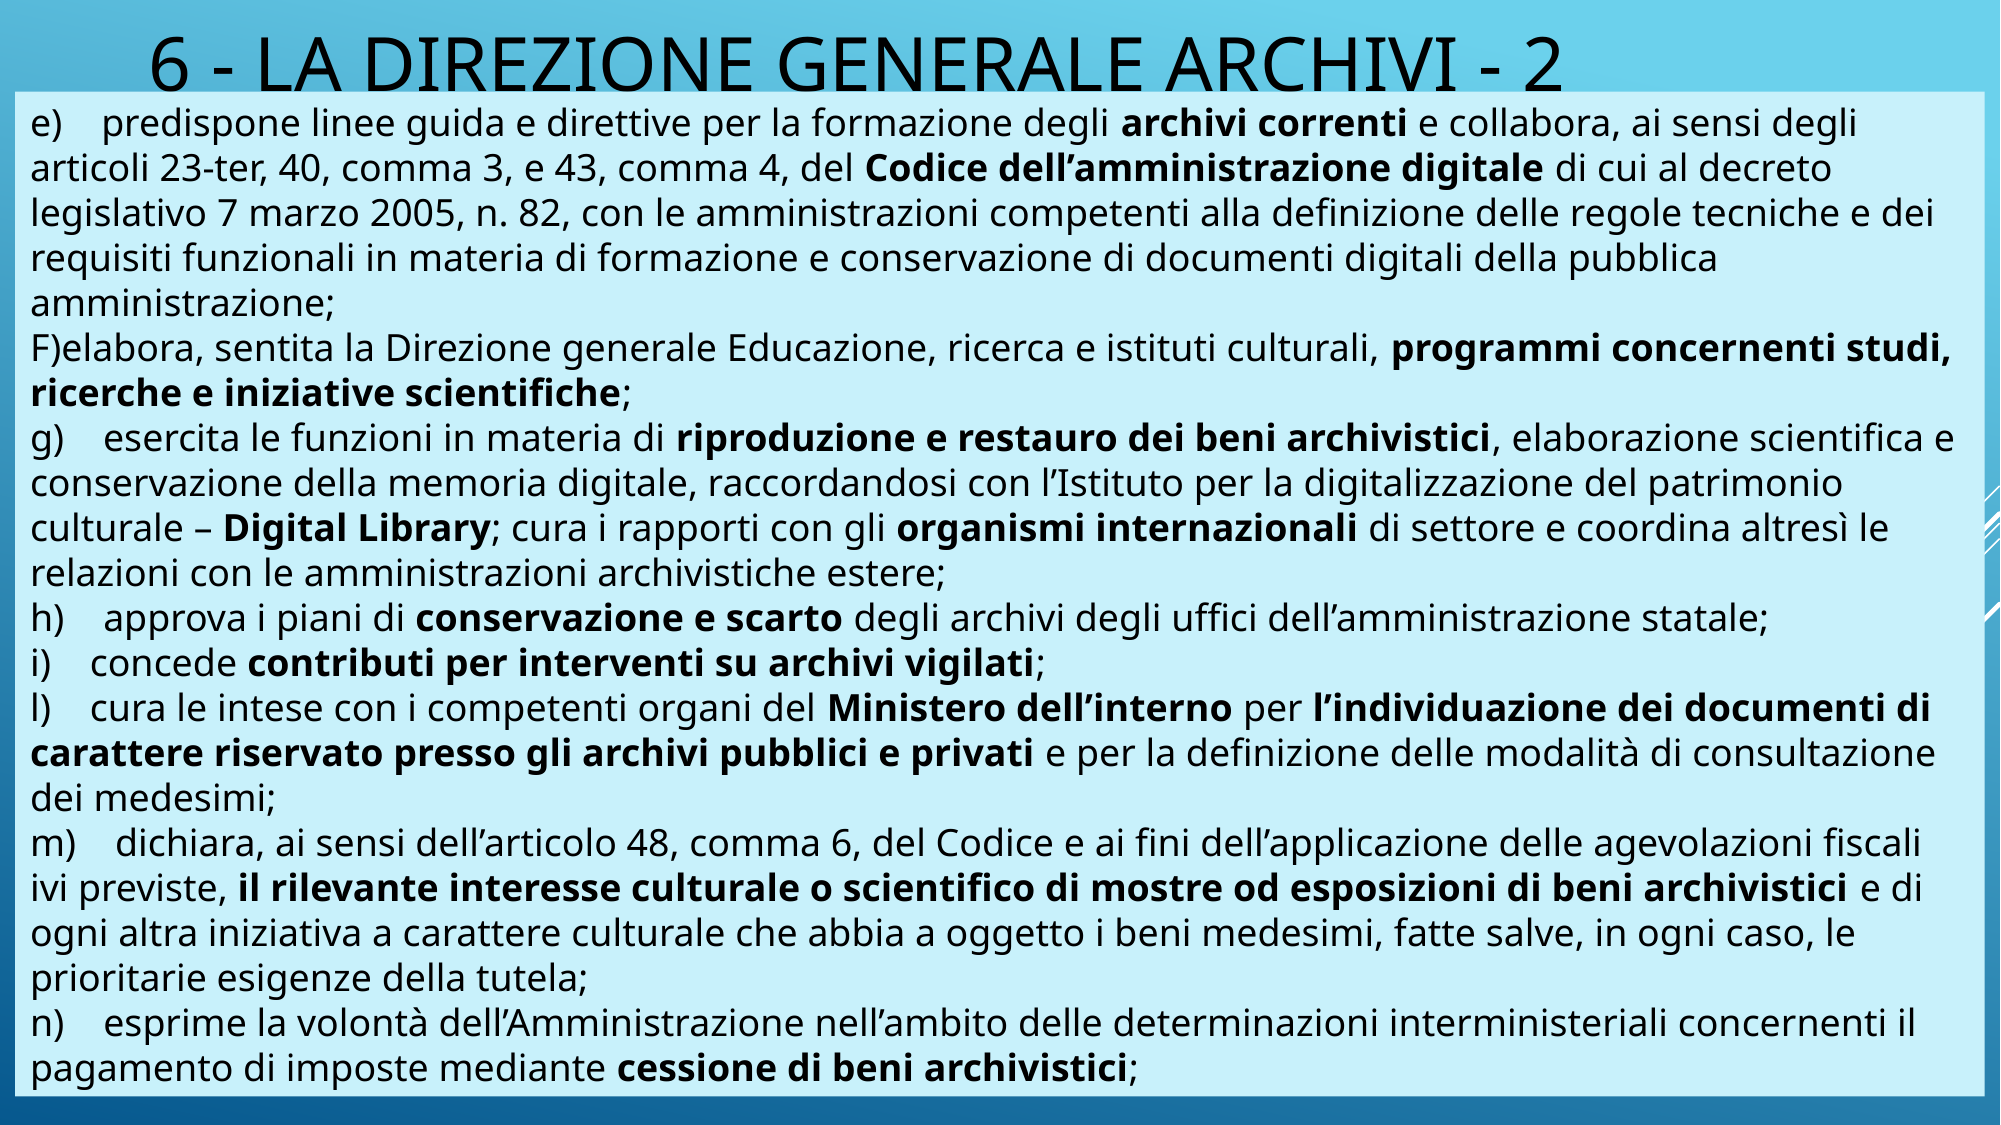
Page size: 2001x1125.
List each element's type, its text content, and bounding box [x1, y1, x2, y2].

title 6 - LA DIREZIONE GENERALE archivi - 2 [133, 0, 1833, 91]
text_box e) predispone linee guida e direttive per la formazione degli archivi correnti e collabora, ai sensi degli articoli 23-ter, 40, comma 3, e 43, comma 4, del Codice dell’amministrazione digitale di cui al decreto legislativo 7 marzo 2005, n. 82, con le amministrazioni competenti alla definizione delle regole tecniche e dei requisiti funzionali in materia di formazione e conservazione di documenti digitali della pubblica amministrazione; F)elabora, sentita la Direzione generale Educazione, ricerca e istituti culturali, programmi concernenti studi, ricerche e iniziative scientifiche; g) esercita le funzioni in materia di riproduzione e restauro dei beni archivistici, elaborazione scientifica e conservazione della memoria digitale, raccordandosi con l’Istituto per la digitalizzazione del patrimonio culturale – Digital Library; cura i rapporti con gli organismi internazionali di settore e coordina altresì le relazioni con le amministrazioni archivistiche estere; h) approva i piani di conservazione e scarto degli archivi degli uffici dell’amministrazione statale; i) concede contributi per interventi su archivi vigilati; l) cura le intese con i competenti organi del Ministero dell’interno per l’individuazione dei documenti di carattere riservato presso gli archivi pubblici e privati e per la definizione delle modalità di consultazione dei medesimi; m) dichiara, ai sensi dell’articolo 48, comma 6, del Codice e ai fini dell’applicazione delle agevolazioni fiscali ivi previste, il rilevante interesse culturale o scientifico di mostre od esposizioni di beni archivistici e di ogni altra iniziativa a carattere culturale che abbia a oggetto i beni medesimi, fatte salve, in ogni caso, le prioritarie esigenze della tutela; n) esprime la volontà dell’Amministrazione nell’ambito delle determinazioni interministeriali concernenti il pagamento di imposte mediante cessione di beni archivistici; [15, 91, 1985, 1097]
